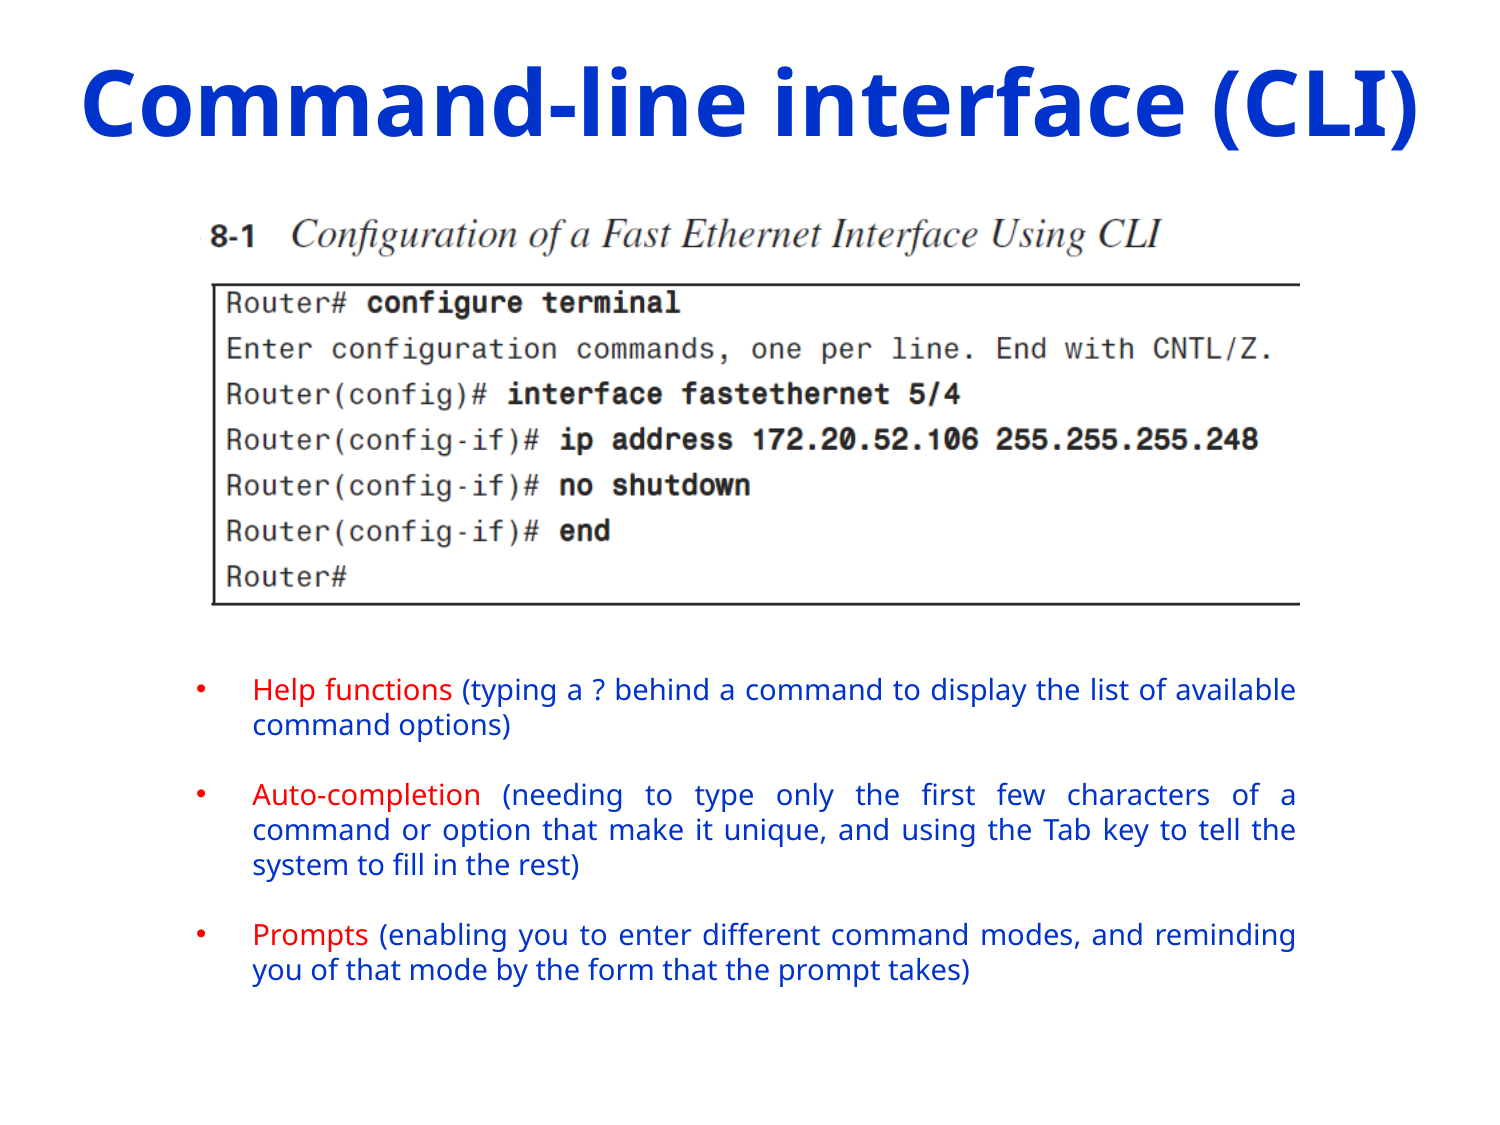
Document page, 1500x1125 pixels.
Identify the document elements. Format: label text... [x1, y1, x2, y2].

title Command-line interface (CLI) [0, 24, 1500, 175]
text_box Help functions (typing a ? behind a command to display the list of available command options) Auto-completion (needing to type only the first few characters of a command or option that make it unique, and using the Tab key to tell the system to fill in the rest) Prompts (enabling you to enter different command modes, and reminding you of that mode by the form that the prompt takes) [181, 664, 1313, 994]
picture [199, 199, 1301, 645]
